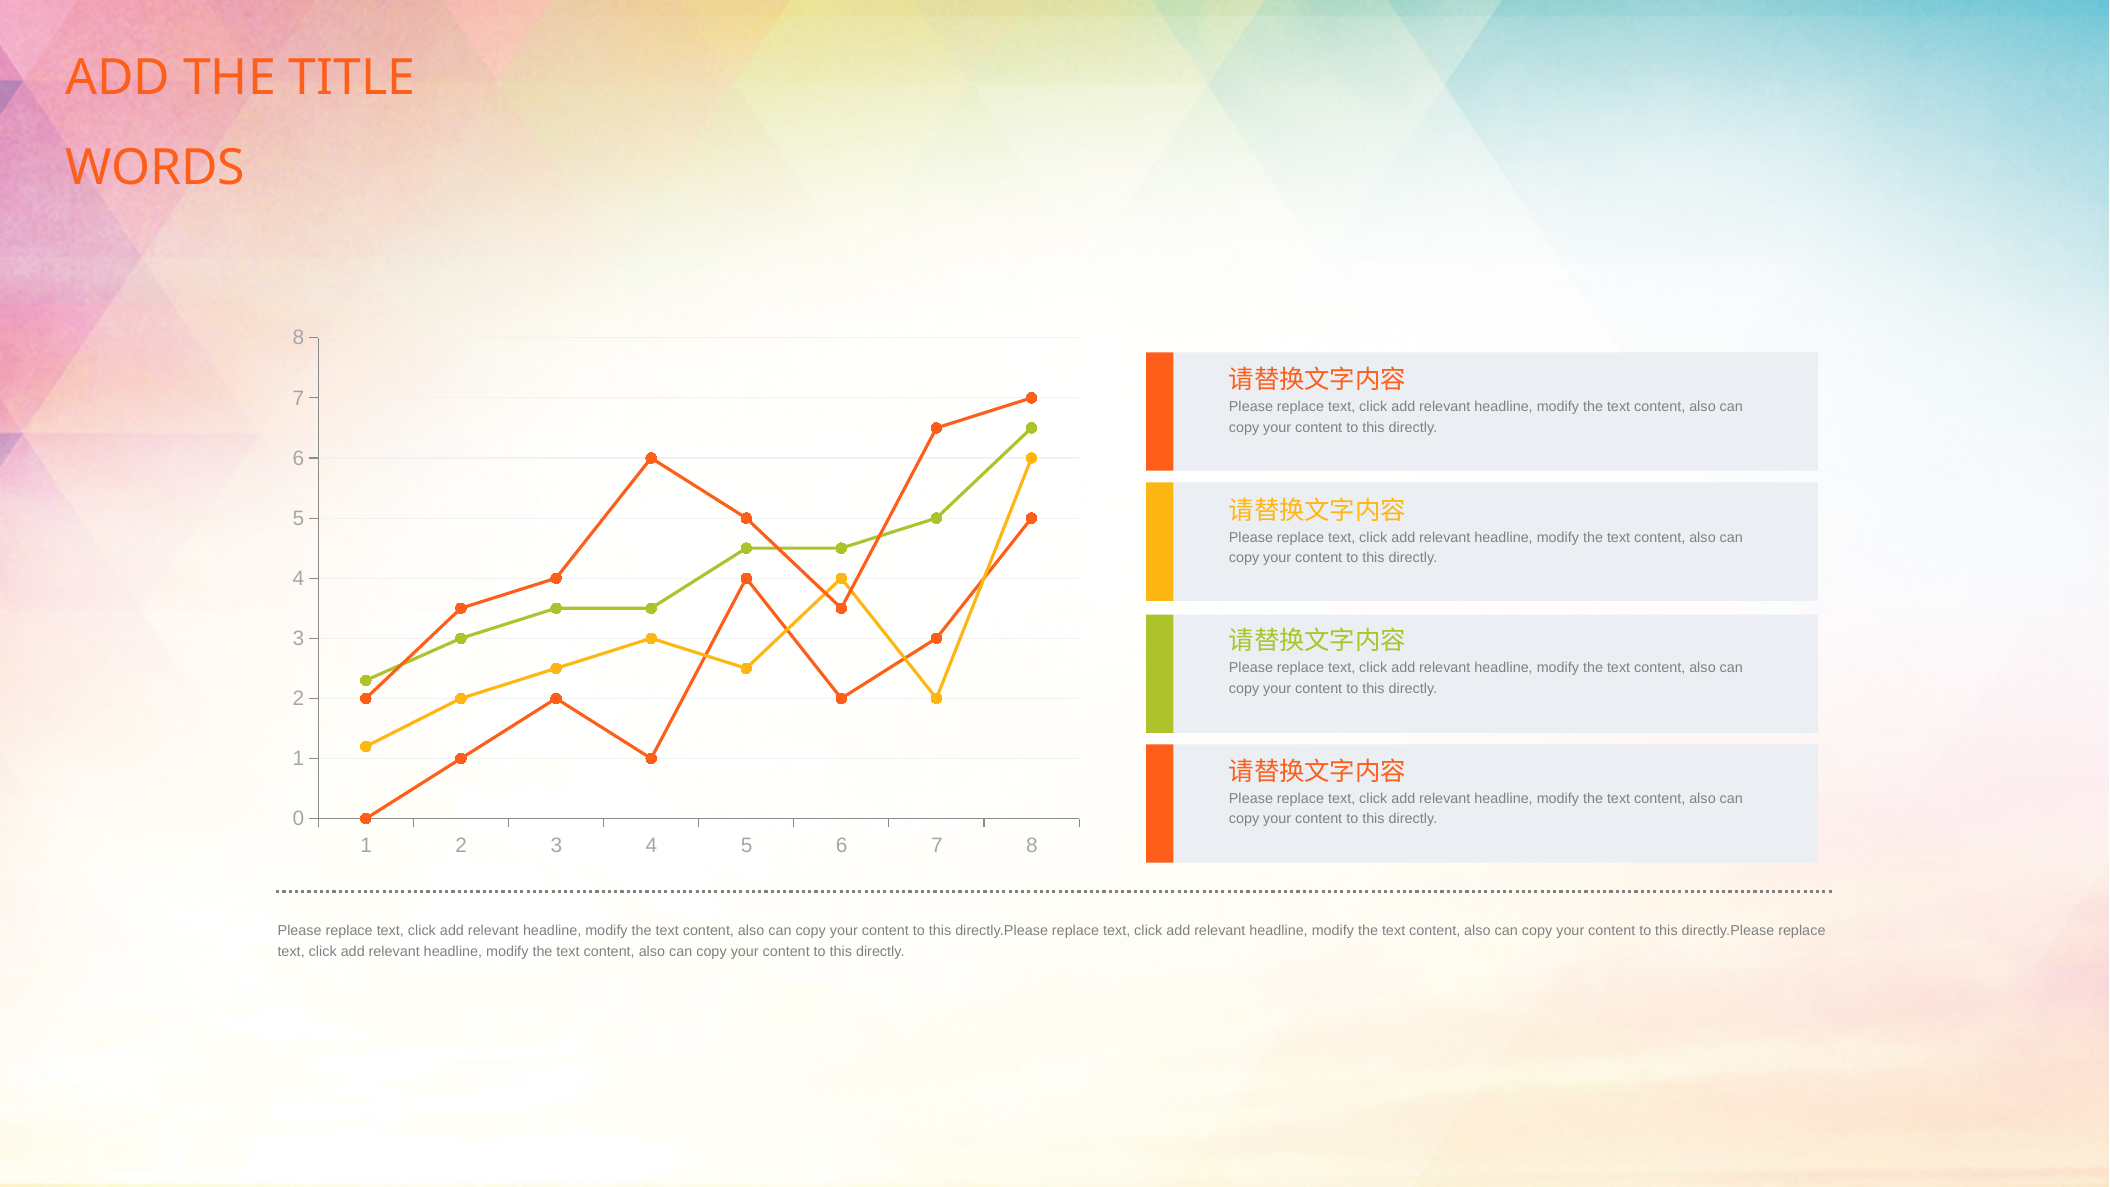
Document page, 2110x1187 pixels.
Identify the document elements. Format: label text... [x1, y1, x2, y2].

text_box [1146, 614, 1818, 733]
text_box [1146, 744, 1818, 863]
text_box ADD THE TITLE WORDS [50, 7, 583, 202]
text_box Please replace text, click add relevant headline, modify the text content, also can copy your content to this directly.Please replace text, click add relevant headline, modify the text content, also can copy your content to this directly.Please replace text, click add relevant headline, modify the text content, also can copy your content to this directly. [277, 917, 1832, 960]
picture [0, 0, 2109, 1187]
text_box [1146, 482, 1818, 601]
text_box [1146, 352, 1818, 471]
chart [276, 315, 1096, 868]
